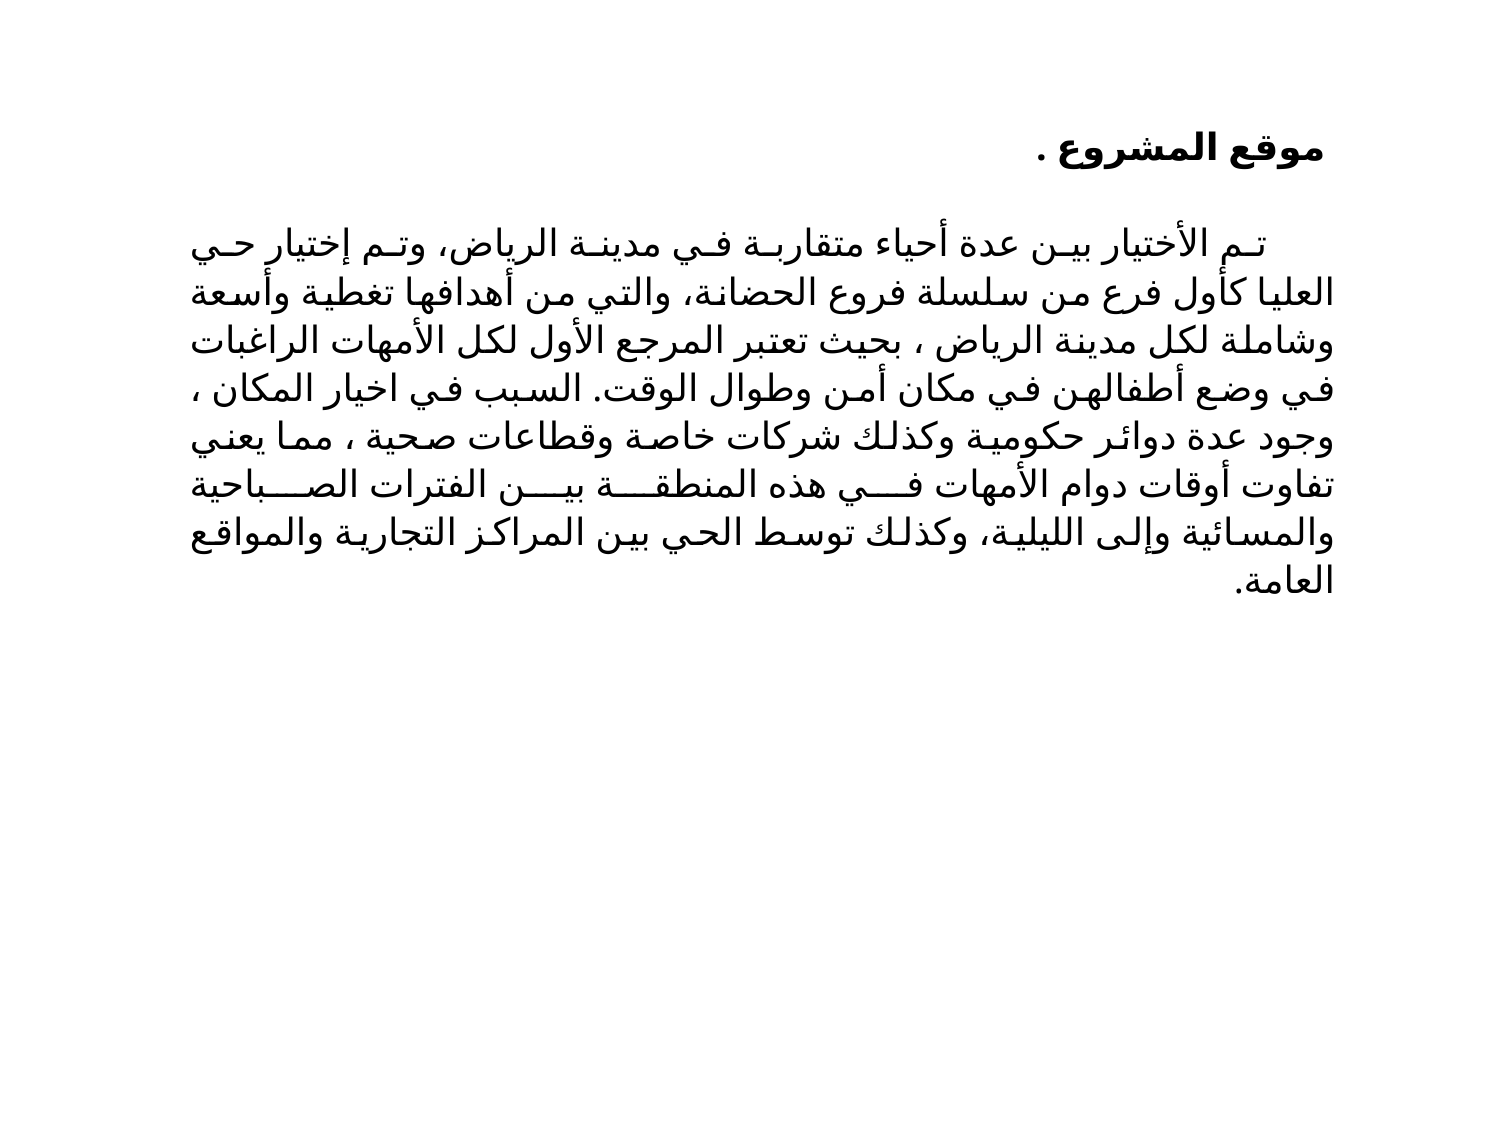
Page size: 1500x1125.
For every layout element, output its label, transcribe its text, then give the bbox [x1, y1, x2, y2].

text_box موقع المشروع . تم الأختيار بين عدة أحياء متقاربة في مدينة الرياض، وتم إختيار حي العليا كأول فرع من سلسلة فروع الحضانة، والتي من أهدافها تغطية وأسعة وشاملة لكل مدينة الرياض ، بحيث تعتبر المرجع الأول لكل الأمهات الراغبات في وضع أطفالهن في مكان أمن وطوال الوقت. السبب في اخيار المكان ، وجود عدة دوائر حكومية وكذلك شركات خاصة وقطاعات صحية ، مما يعني تفاوت أوقات دوام الأمهات في هذه المنطقة بين الفترات الصباحية والمسائية وإلى الليلية، وكذلك توسط الحي بين المراكز التجارية والمواقع العامة. [174, 112, 1425, 657]
